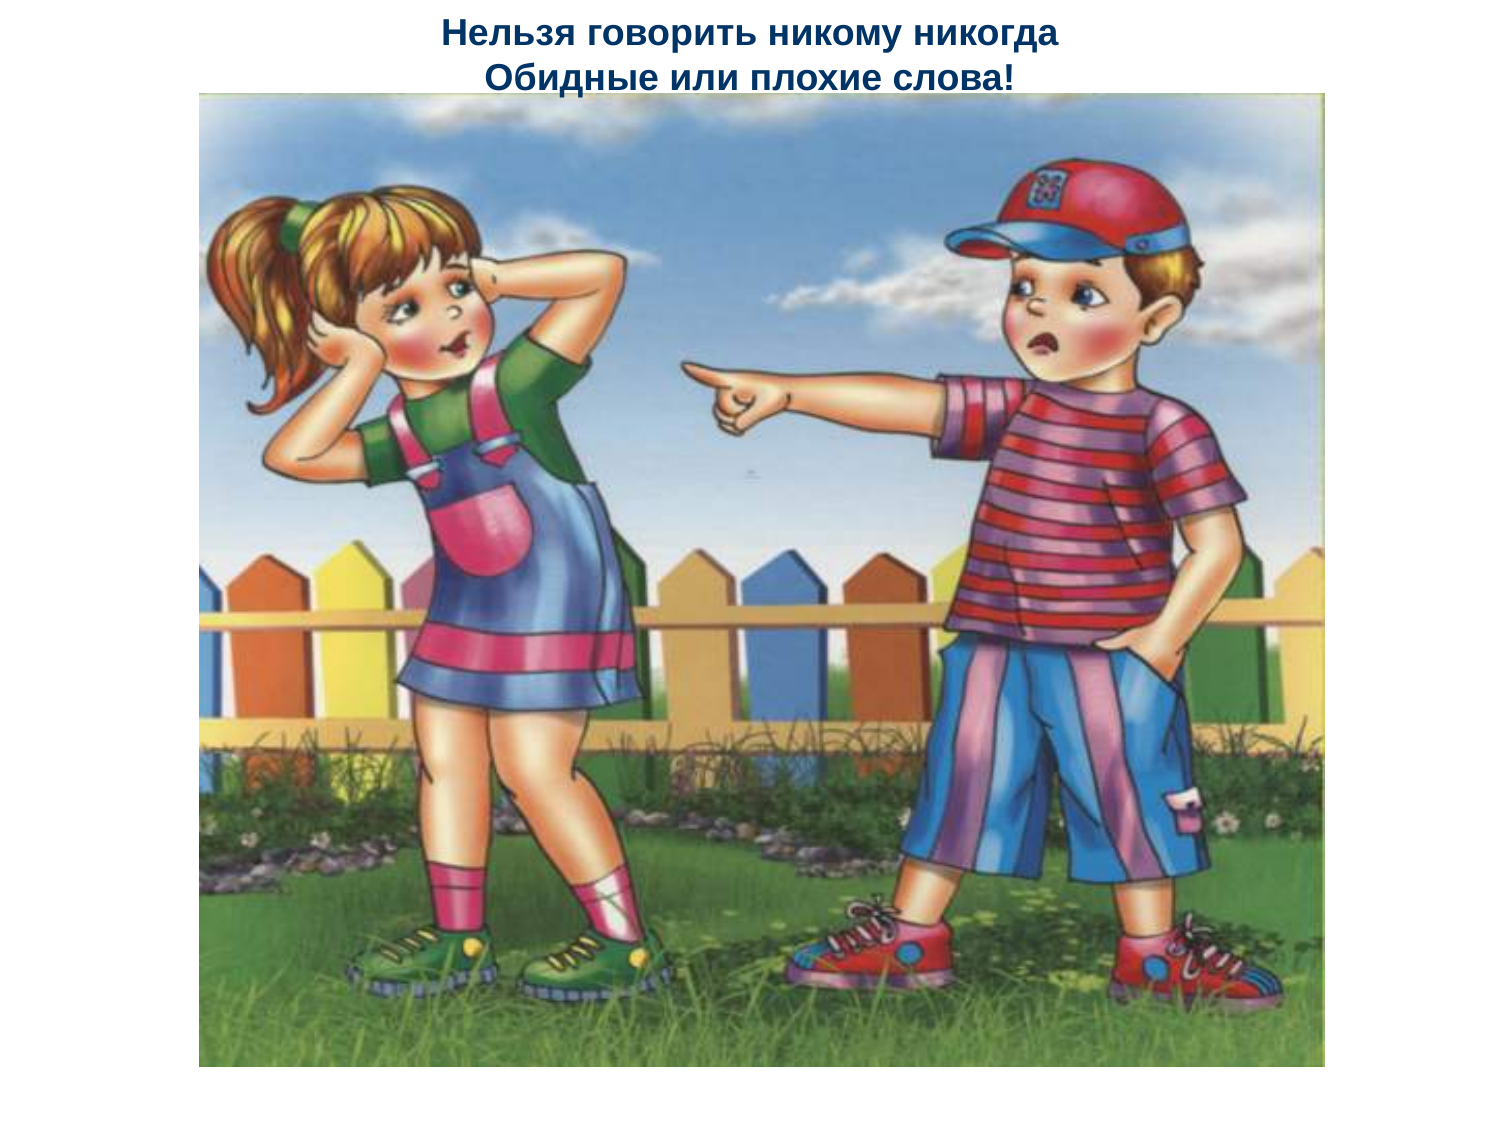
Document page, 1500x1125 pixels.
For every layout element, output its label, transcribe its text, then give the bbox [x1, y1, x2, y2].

text_box Нельзя говорить никому никогда Обидные или плохие слова! [0, 0, 1500, 106]
picture [198, 93, 1325, 1067]
